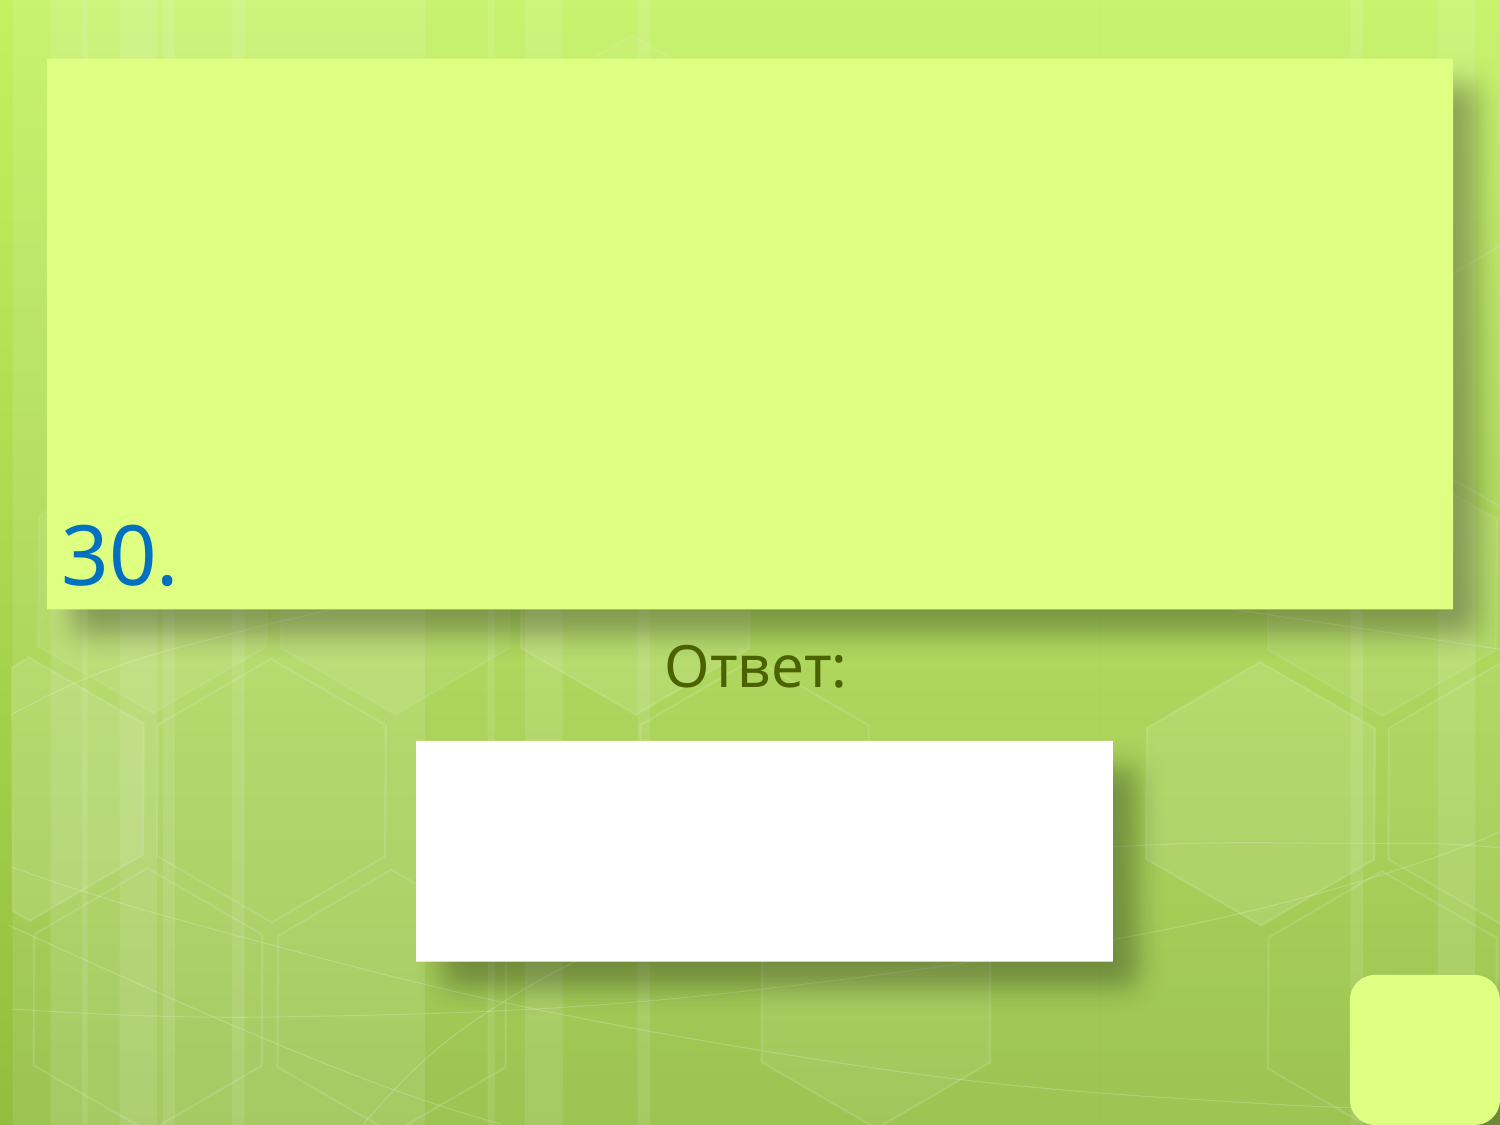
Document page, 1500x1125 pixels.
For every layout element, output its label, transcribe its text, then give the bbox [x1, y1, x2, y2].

text_box [415, 739, 1114, 963]
title 30. [46, 58, 1454, 610]
text_box [1348, 973, 1500, 1125]
text_box Ответ: [490, 621, 1022, 707]
